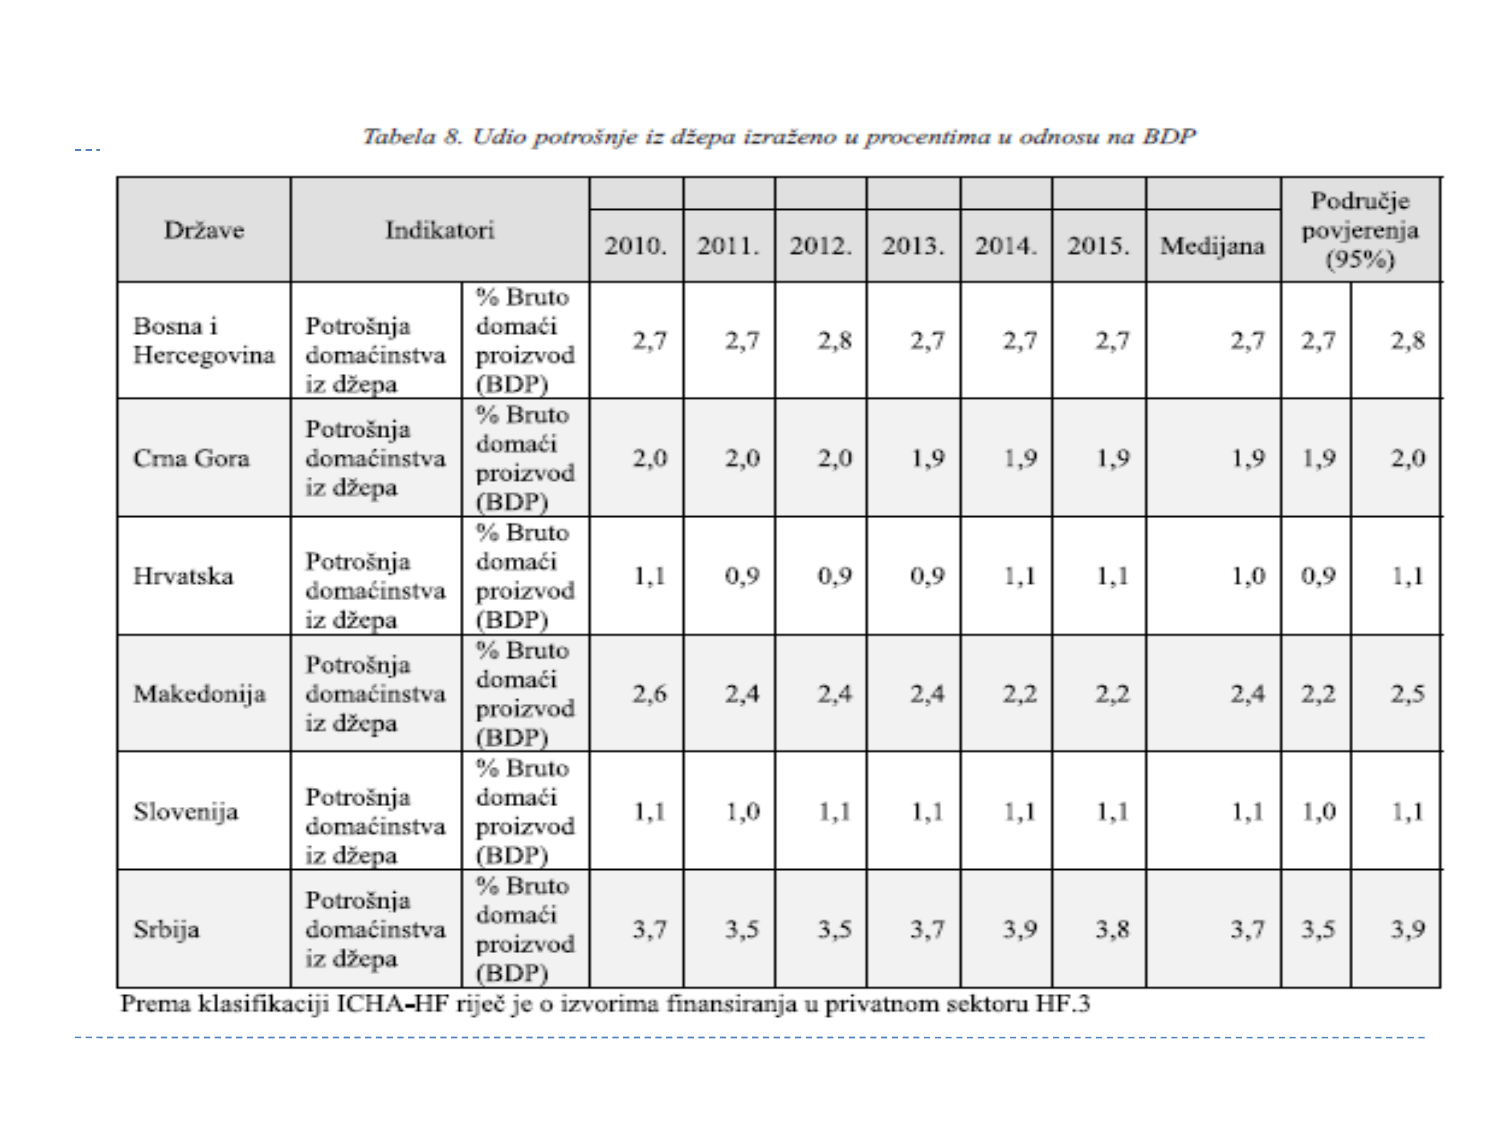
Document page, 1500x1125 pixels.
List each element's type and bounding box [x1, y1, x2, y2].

list [100, 125, 1459, 1036]
